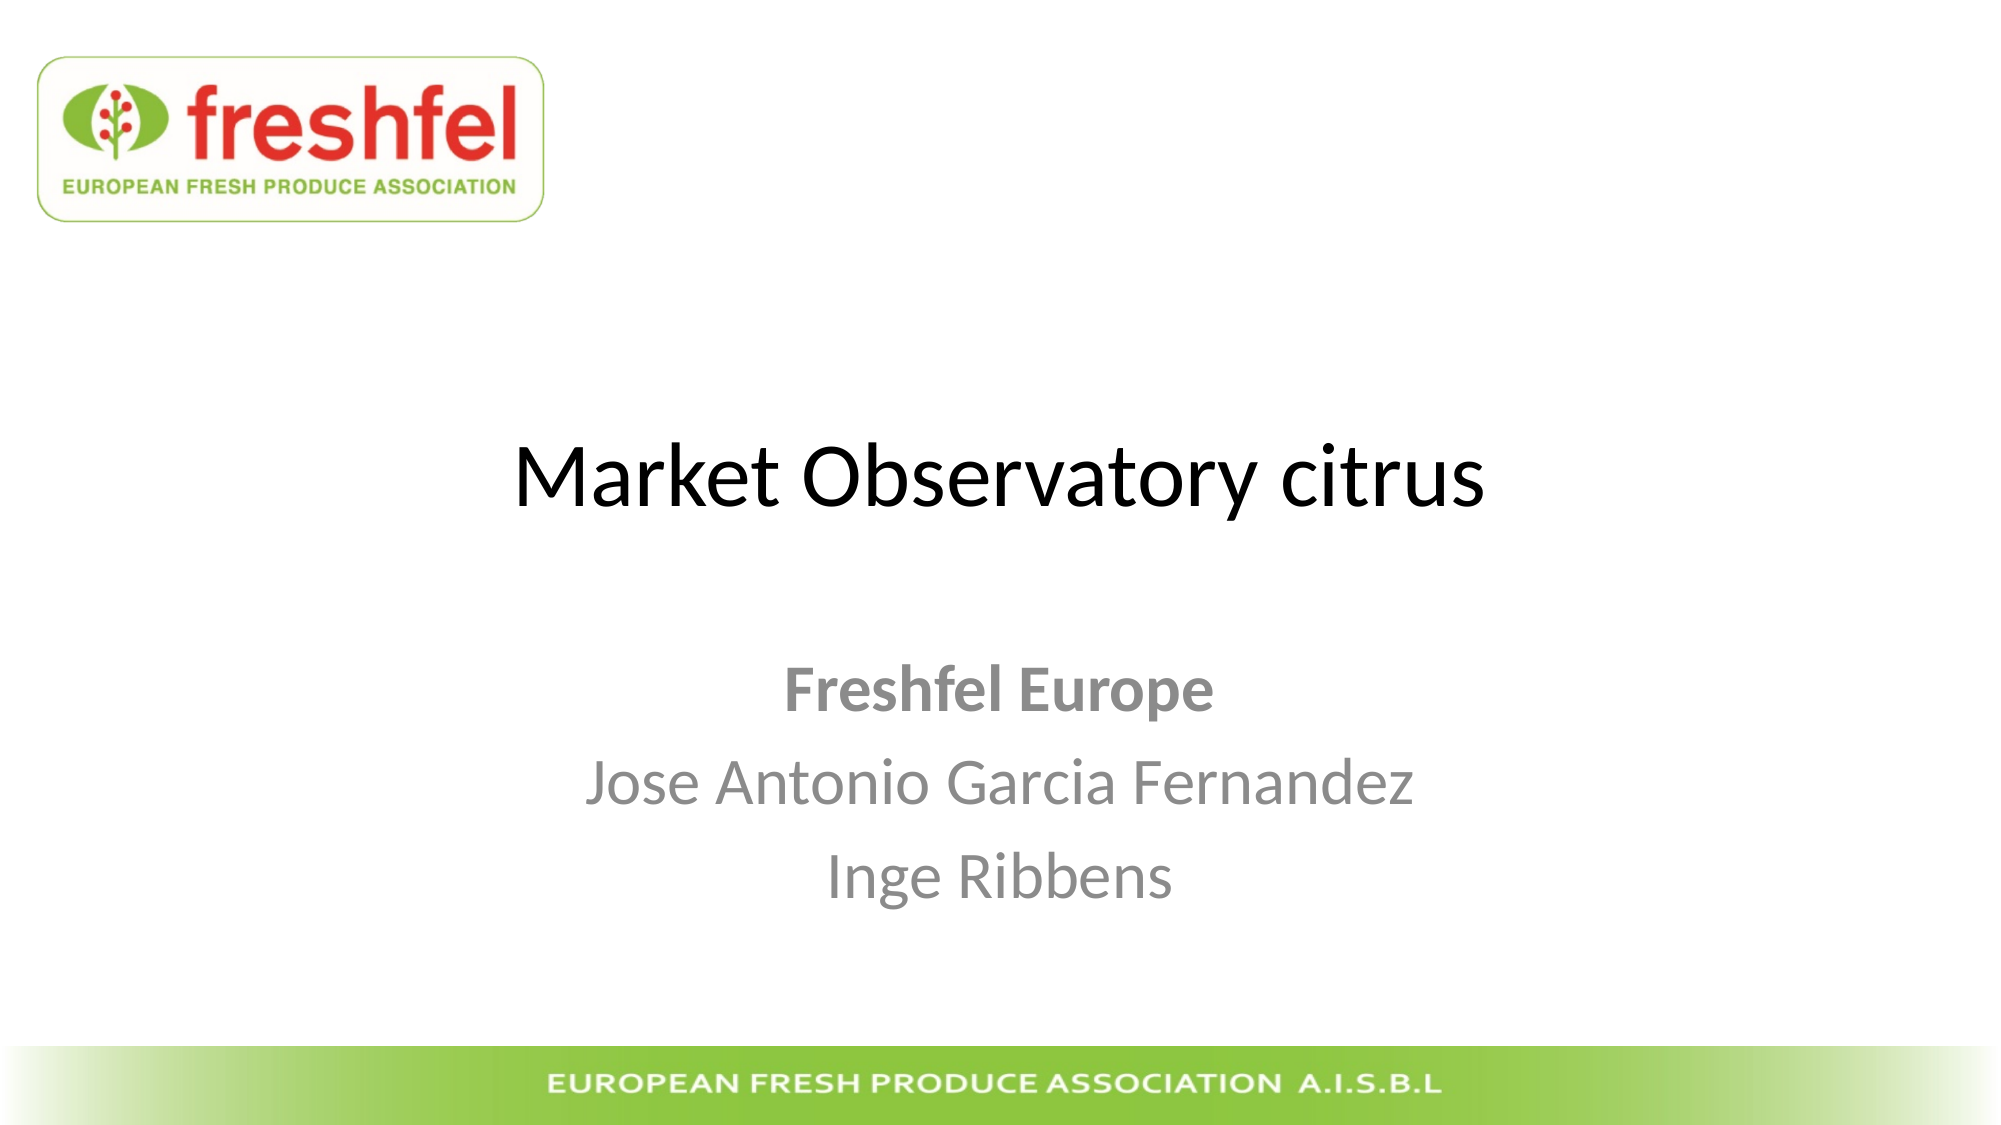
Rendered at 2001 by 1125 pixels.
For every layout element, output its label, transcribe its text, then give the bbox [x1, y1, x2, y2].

picture [0, 1046, 2000, 1125]
subtitle Freshfel Europe Jose Antonio Garcia Fernandez Inge Ribbens [299, 637, 1701, 926]
picture [35, 55, 545, 223]
title Market Observatory citrus [149, 349, 1851, 591]
